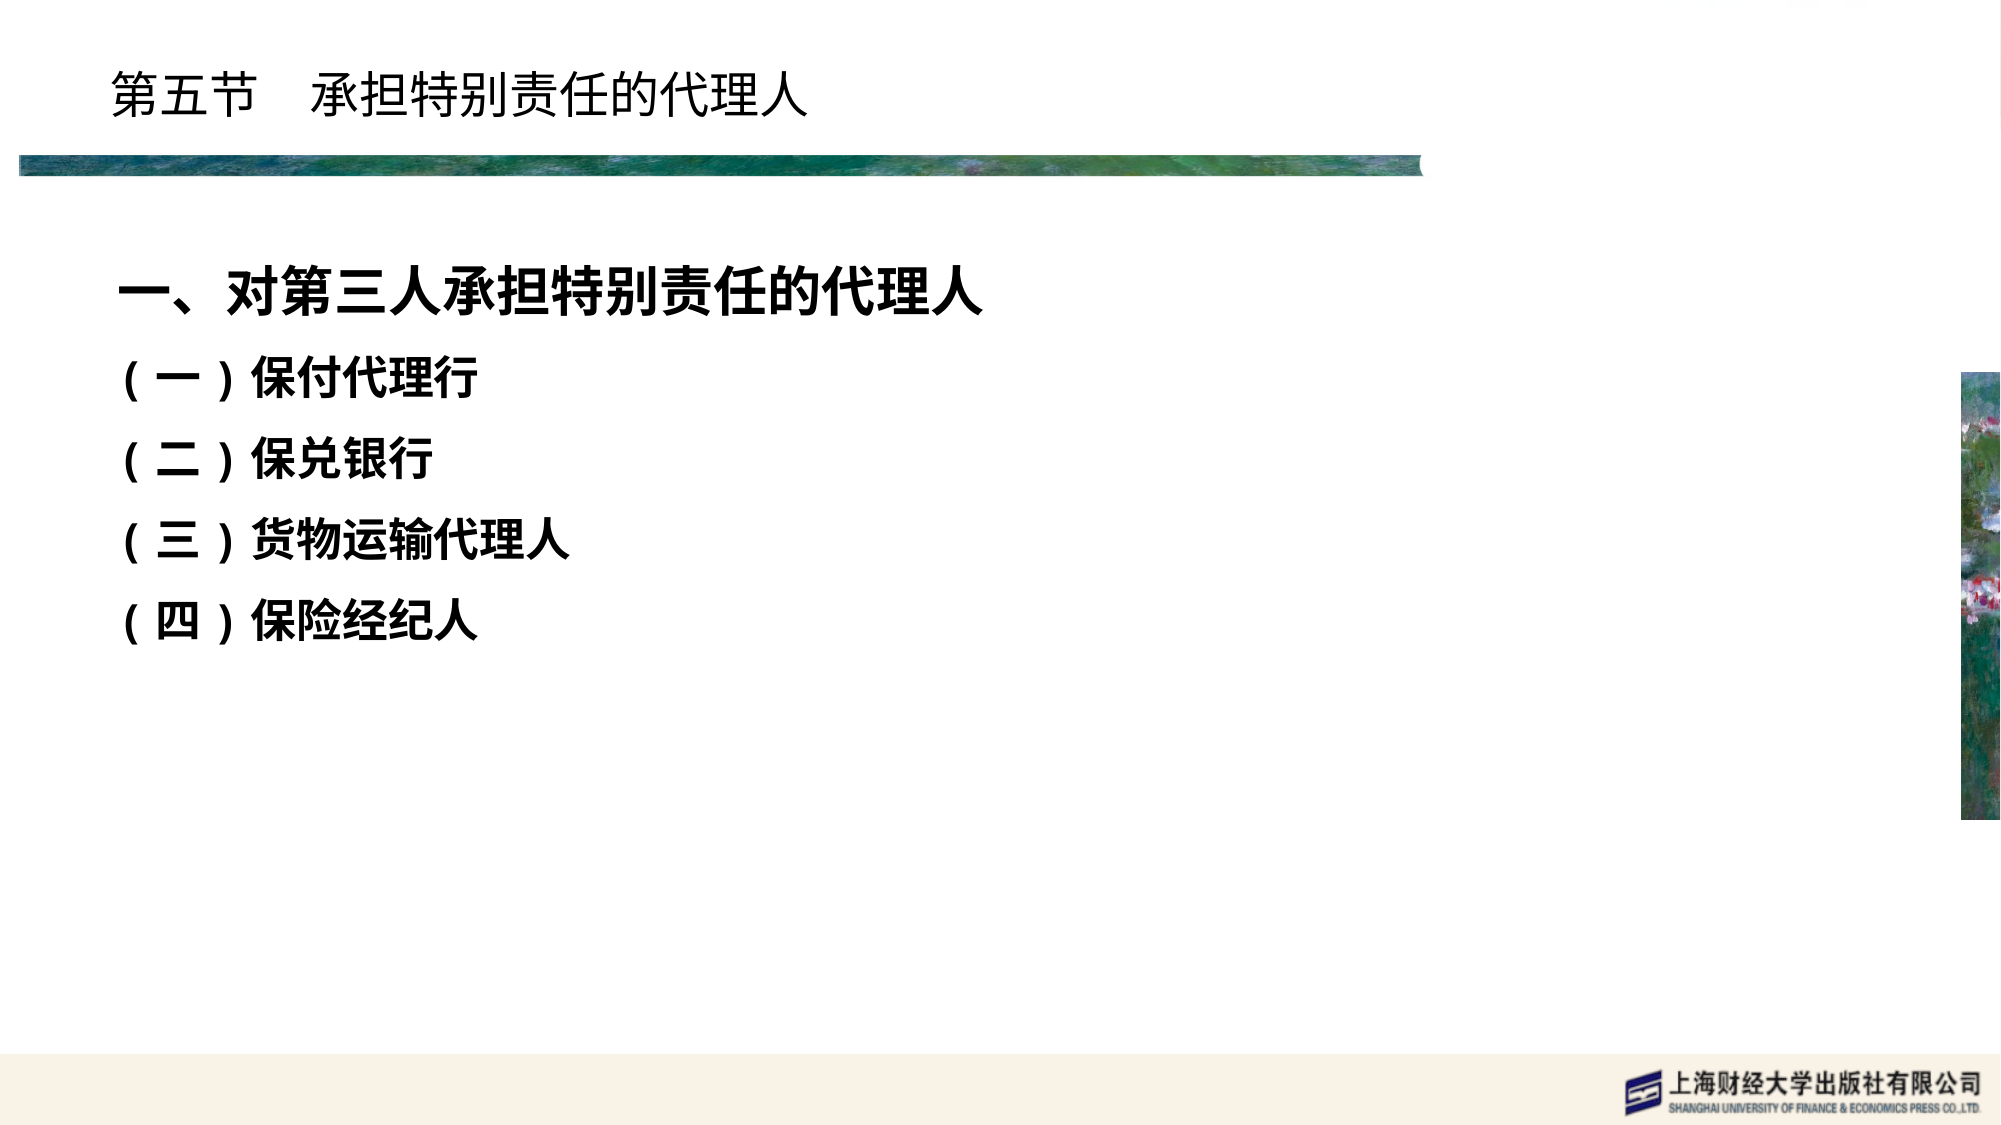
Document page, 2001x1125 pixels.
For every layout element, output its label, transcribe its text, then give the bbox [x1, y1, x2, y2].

title 第五节 承担特别责任的代理人 [94, 42, 1451, 146]
picture [0, 0, 2001, 1125]
list 一、对第三人承担特别责任的代理人 (一)保付代理行 (二)保兑银行 (三)货物运输代理人 (四)保险经纪人 [102, 233, 1898, 1032]
